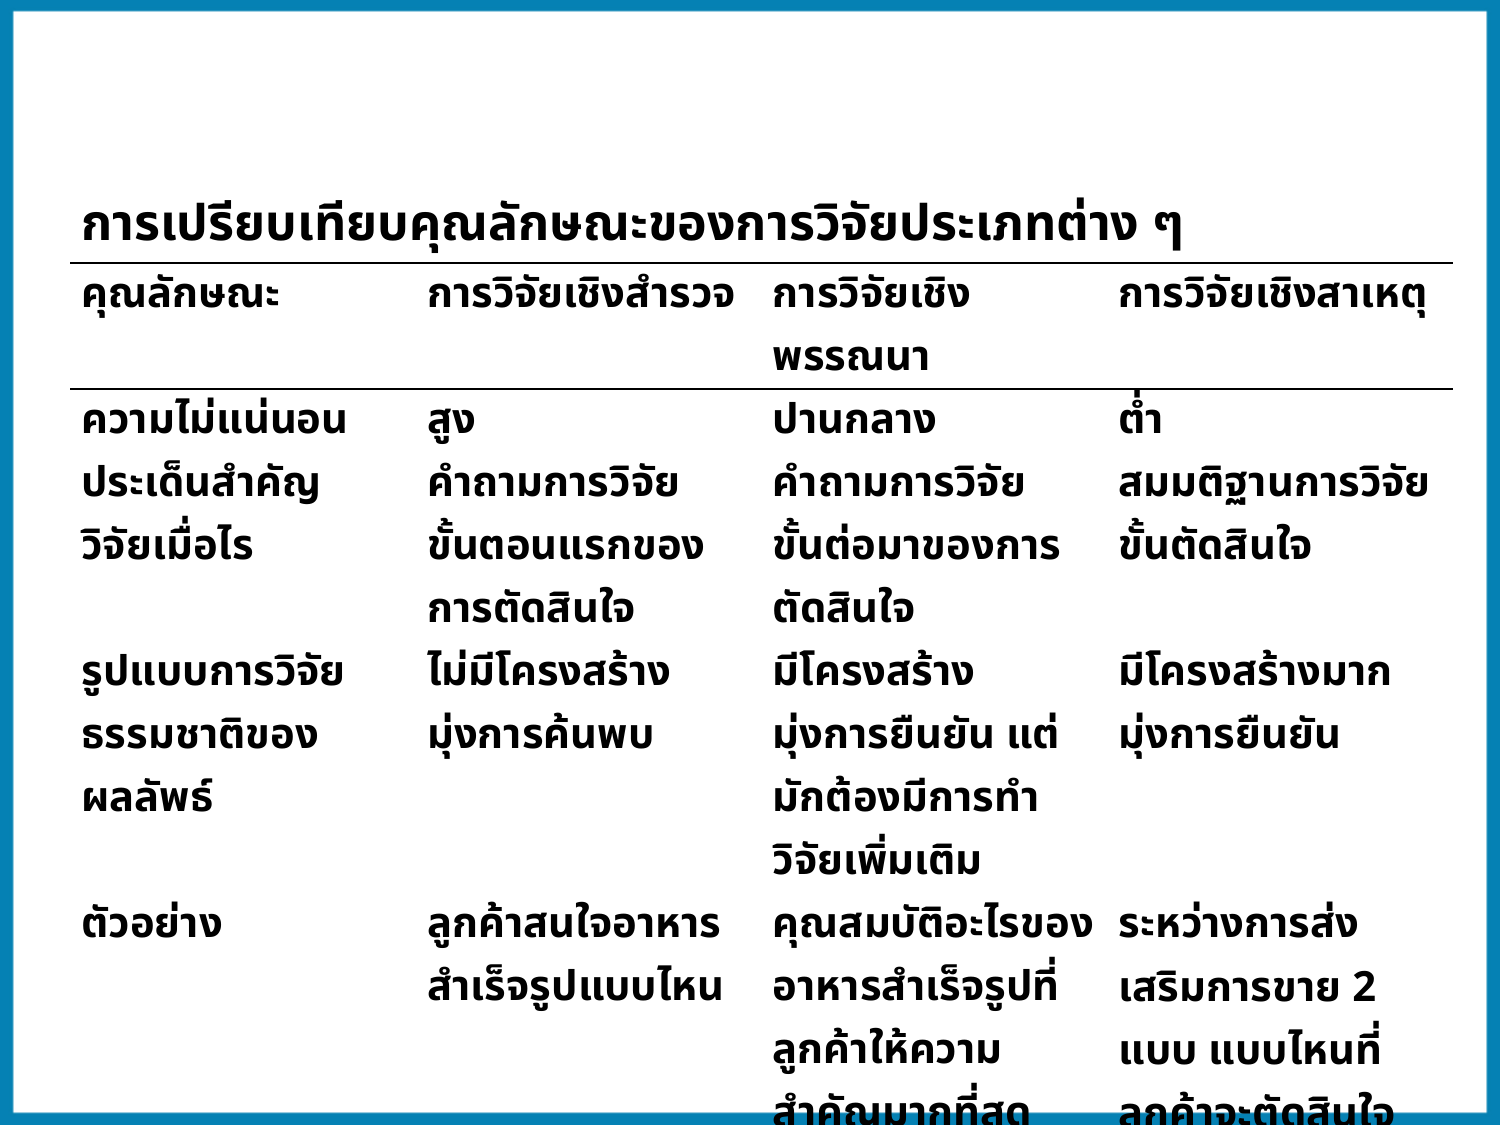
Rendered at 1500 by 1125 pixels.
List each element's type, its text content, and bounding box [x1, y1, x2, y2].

table_cell สมมติฐานการวิจัย [1107, 452, 1453, 515]
table_cell ขั้นตอนแรกของการตัดสินใจ [416, 515, 762, 641]
table_cell คำถามการวิจัย [416, 452, 762, 515]
table_cell ไม่มีโครงสร้าง [416, 641, 762, 704]
table_cell ปานกลาง [762, 390, 1107, 452]
table_cell ประเด็นสำคัญ [70, 452, 416, 515]
table_cell ลูกค้าสนใจอาหารสำเร็จรูปแบบไหน [416, 894, 762, 1125]
table_cell ตัวอย่าง [70, 894, 416, 1125]
table_cell ขั้นต่อมาของการตัดสินใจ [762, 515, 1107, 641]
table_cell ต่ำ [1107, 390, 1453, 452]
table_header การเปรียบเทียบคุณลักษณะของการวิจัยประเภทต่าง ๆ [70, 187, 1453, 262]
table_cell รูปแบบการวิจัย [70, 641, 416, 704]
table_cell มุ่งการค้นพบ [416, 704, 762, 894]
table_cell ระหว่างการส่งเสริมการขาย 2 แบบ แบบไหนที่ลูกค้าจะตัดสินใจซื้อมากที่สุด [1107, 894, 1453, 1125]
table_cell คุณสมบัติอะไรของอาหารสำเร็จรูปที่ลูกค้าให้ความสำคัญมากที่สุด [762, 894, 1107, 1125]
table_cell สูง [416, 390, 762, 452]
table_cell มีโครงสร้างมาก [1107, 641, 1453, 704]
table_cell คำถามการวิจัย [762, 452, 1107, 515]
table_cell การวิจัยเชิงพรรณนา [762, 264, 1107, 388]
table_cell มีโครงสร้าง [762, 641, 1107, 704]
table_cell การวิจัยเชิงสำรวจ [416, 264, 762, 388]
table_cell ธรรมชาติของผลลัพธ์ [70, 704, 416, 894]
table_cell มุ่งการยืนยัน แต่มักต้องมีการทำวิจัยเพิ่มเติม [762, 704, 1107, 894]
table_cell มุ่งการยืนยัน [1107, 704, 1453, 894]
picture [13, 11, 1487, 1113]
table_cell ความไม่แน่นอน [70, 390, 416, 452]
table_cell ขั้นตัดสินใจ [1107, 515, 1453, 641]
table_cell วิจัยเมื่อไร [70, 515, 416, 641]
table_cell คุณลักษณะ [70, 264, 416, 388]
table_cell การวิจัยเชิงสาเหตุ [1107, 264, 1453, 388]
